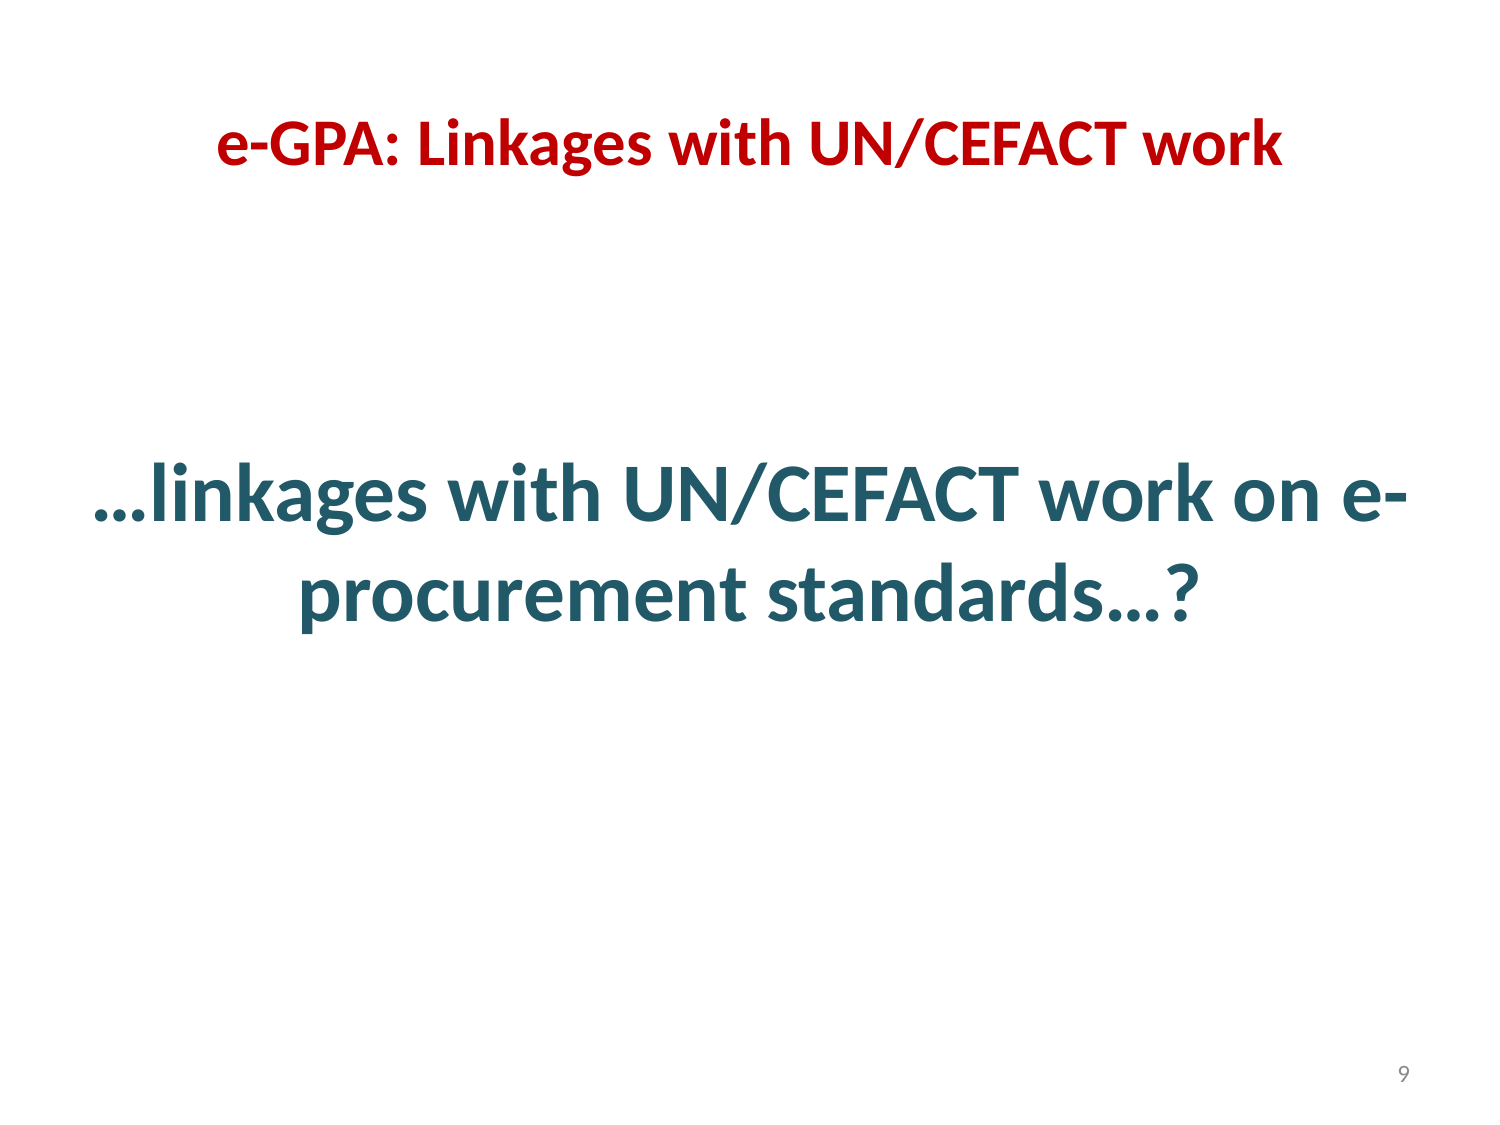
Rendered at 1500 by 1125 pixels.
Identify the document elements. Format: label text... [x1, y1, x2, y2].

slide_number 9 [1074, 1042, 1425, 1103]
list …linkages with UN/CEFACT work on e-procurement standards…? [75, 262, 1425, 1005]
title e-GPA: Linkages with UN/CEFACT work [75, 45, 1425, 233]
